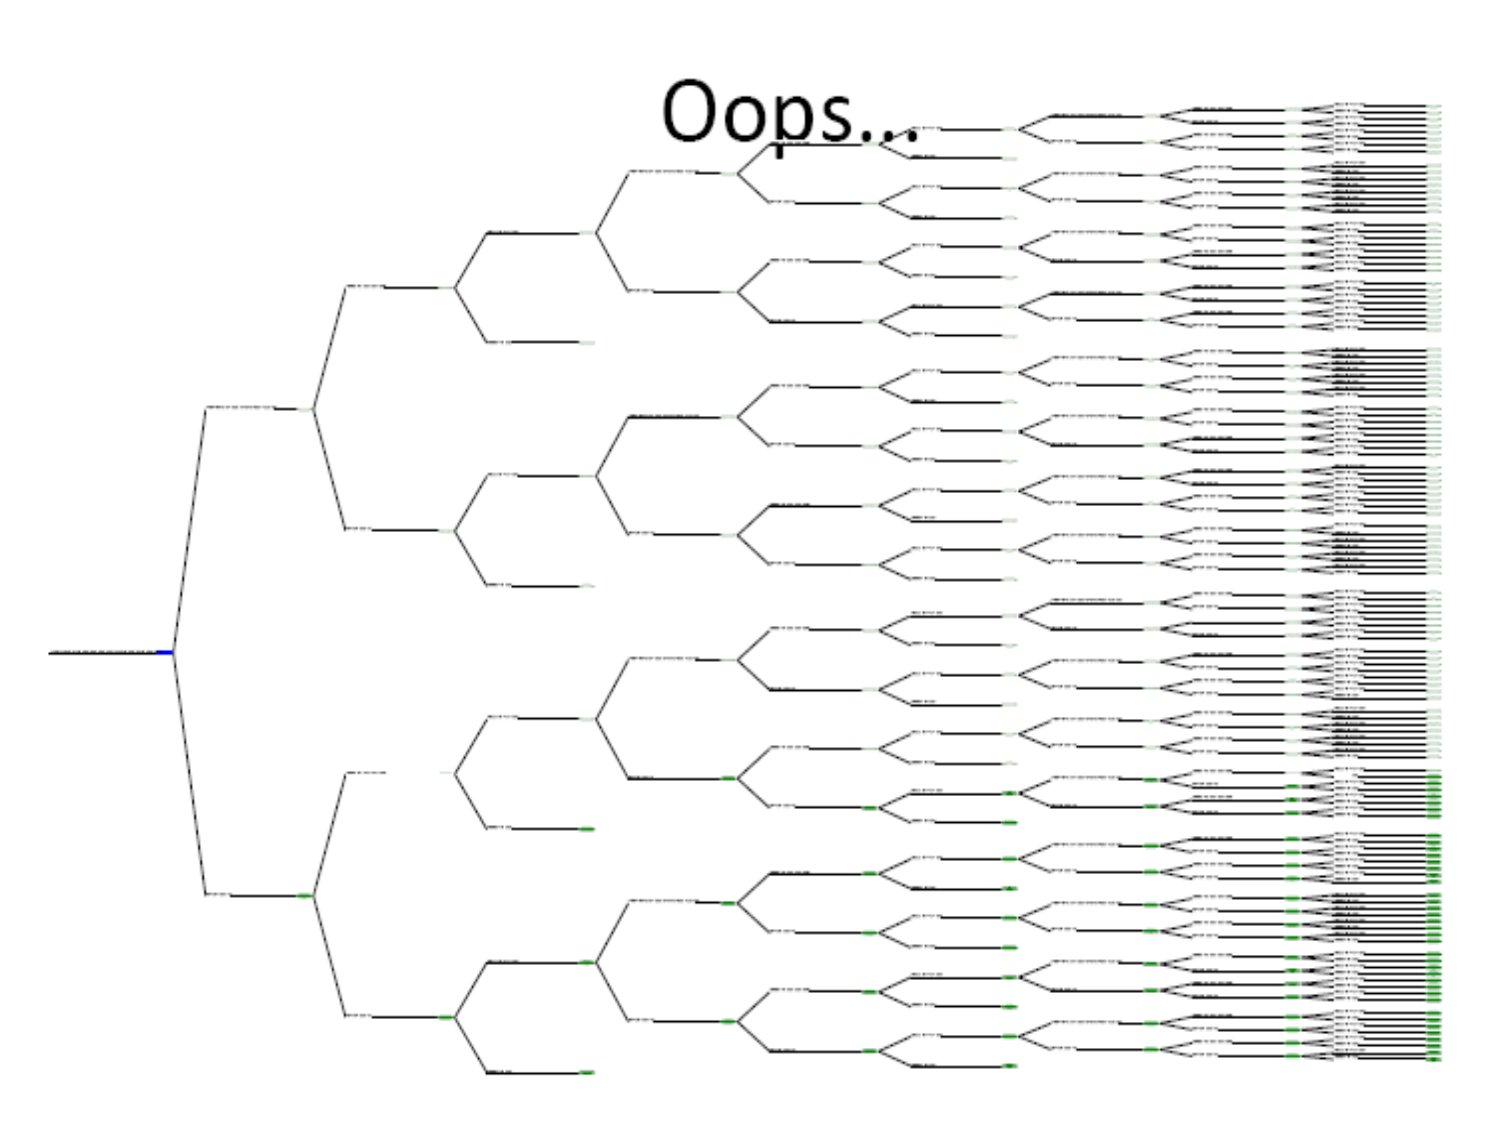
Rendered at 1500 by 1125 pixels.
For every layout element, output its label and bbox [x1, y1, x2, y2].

list [29, 18, 1500, 1125]
